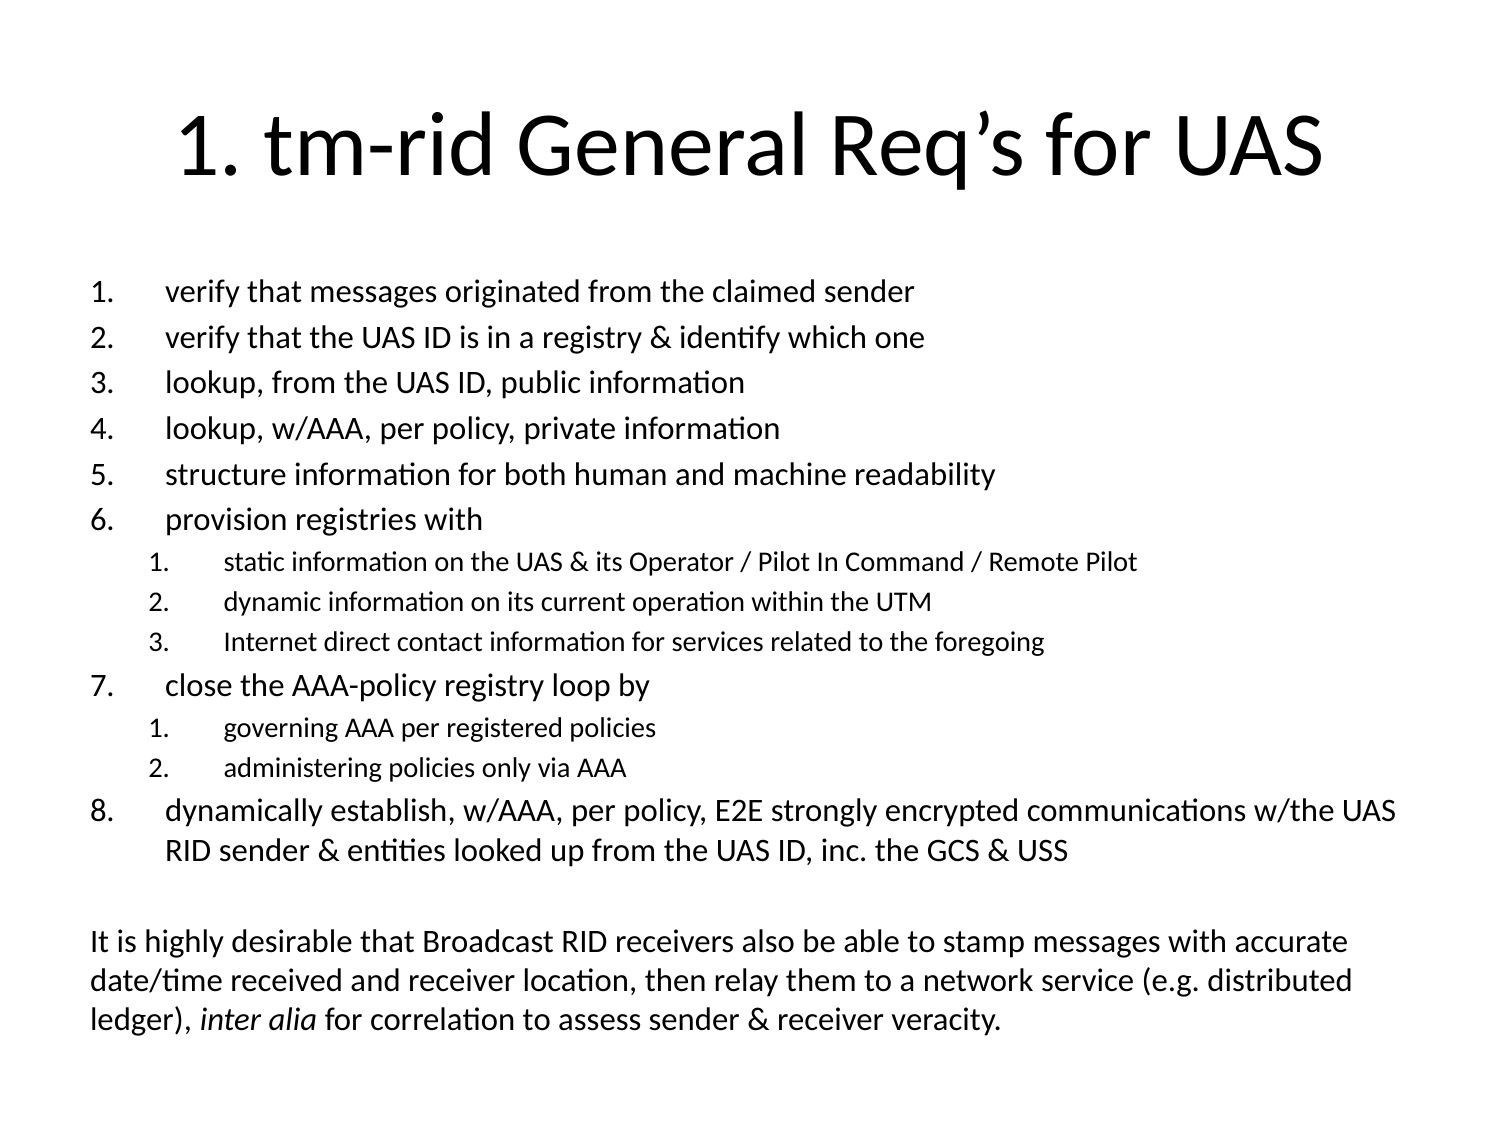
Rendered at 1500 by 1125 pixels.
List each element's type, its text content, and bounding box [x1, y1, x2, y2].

title 1. tm-rid General Req’s for UAS [75, 45, 1425, 233]
list verify that messages originated from the claimed sender verify that the UAS ID is in a registry & identify which one lookup, from the UAS ID, public information lookup, w/AAA, per policy, private information structure information for both human and machine readability provision registries with static information on the UAS & its Operator / Pilot In Command / Remote Pilot dynamic information on its current operation within the UTM Internet direct contact information for services related to the foregoing close the AAA-policy registry loop by governing AAA per registered policies administering policies only via AAA dynamically establish, w/AAA, per policy, E2E strongly encrypted communications w/the UAS RID sender & entities looked up from the UAS ID, inc. the GCS & USS It is highly desirable that Broadcast RID receivers also be able to stamp messages with accurate date/time received and receiver location, then relay them to a network service (e.g. distributed ledger), inter alia for correlation to assess sender & receiver veracity. [75, 262, 1450, 1050]
